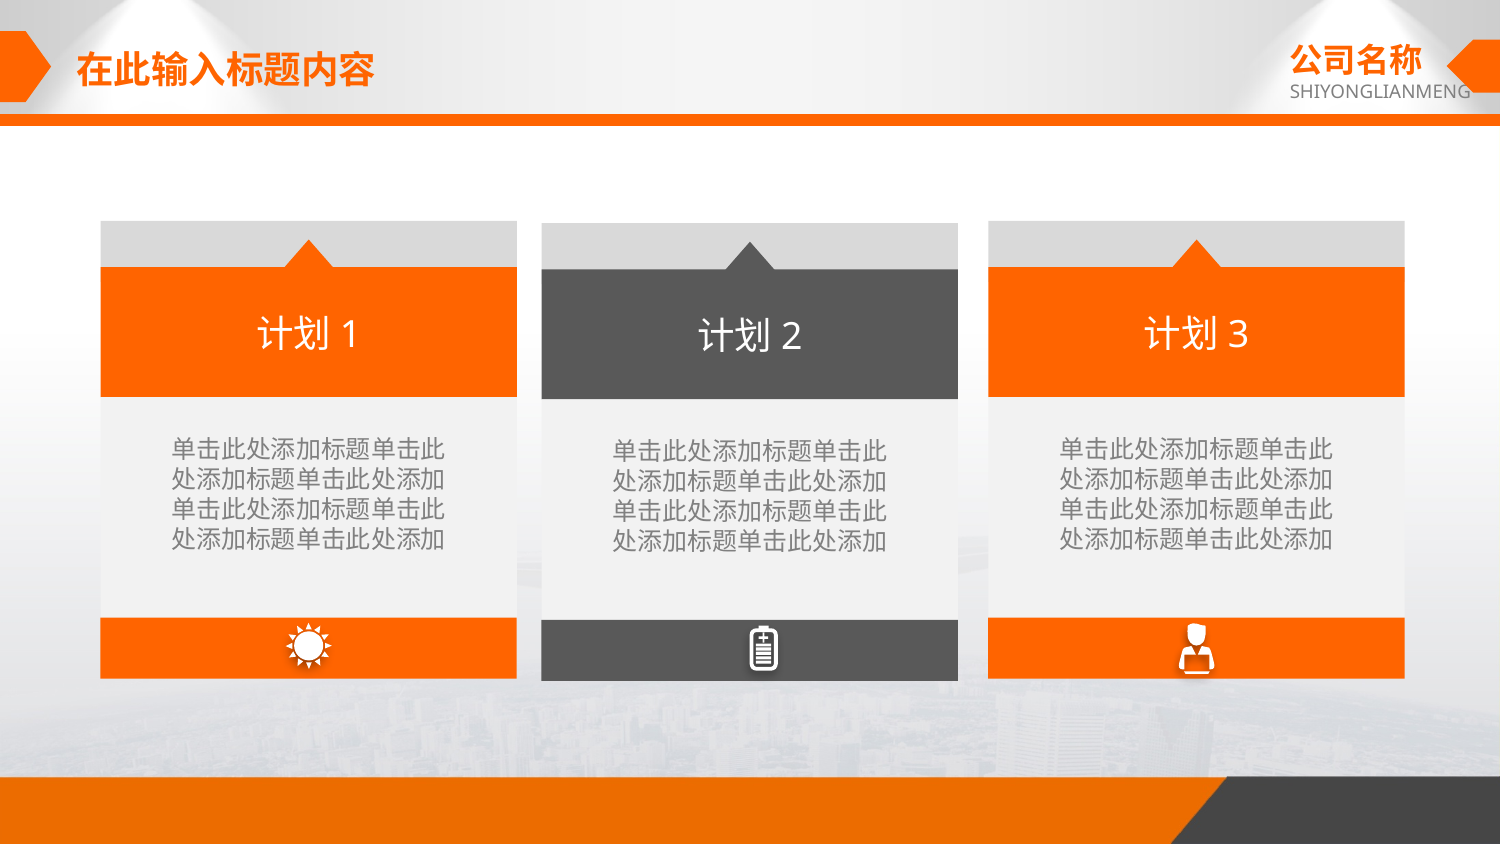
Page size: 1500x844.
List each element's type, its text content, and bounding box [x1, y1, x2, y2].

text_box 在此输入标题内容 [61, 38, 392, 98]
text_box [100, 220, 518, 679]
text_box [1294, 31, 1500, 111]
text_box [987, 220, 1406, 679]
picture [0, 126, 1500, 844]
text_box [541, 222, 959, 682]
picture [0, 0, 1500, 114]
